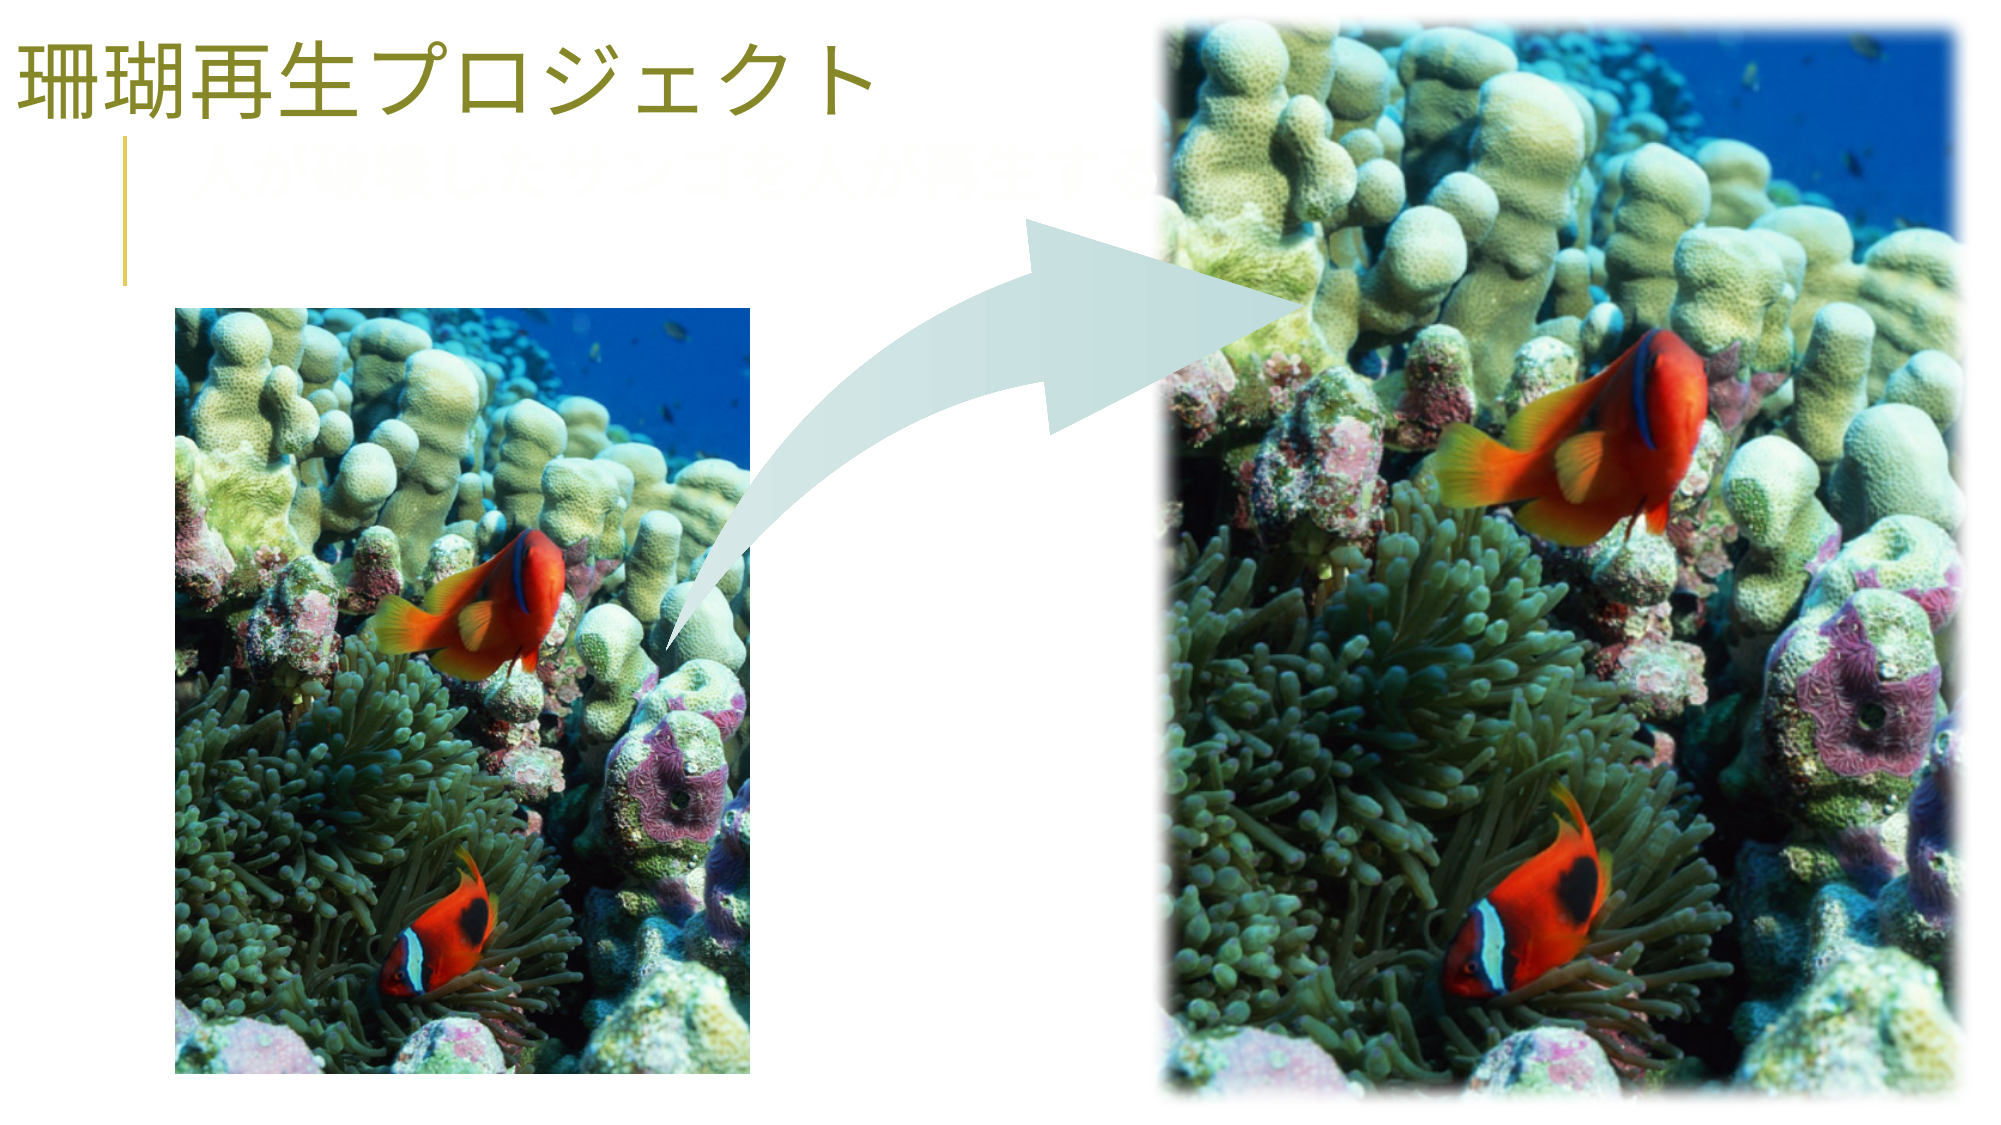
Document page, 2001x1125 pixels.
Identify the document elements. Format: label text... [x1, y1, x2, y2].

picture [175, 308, 750, 1074]
text_box [757, 219, 1143, 539]
picture [1150, 13, 1972, 1108]
title 珊瑚再生プロジェクト 人が破壊したサンゴを人が再生する [0, 38, 1143, 220]
